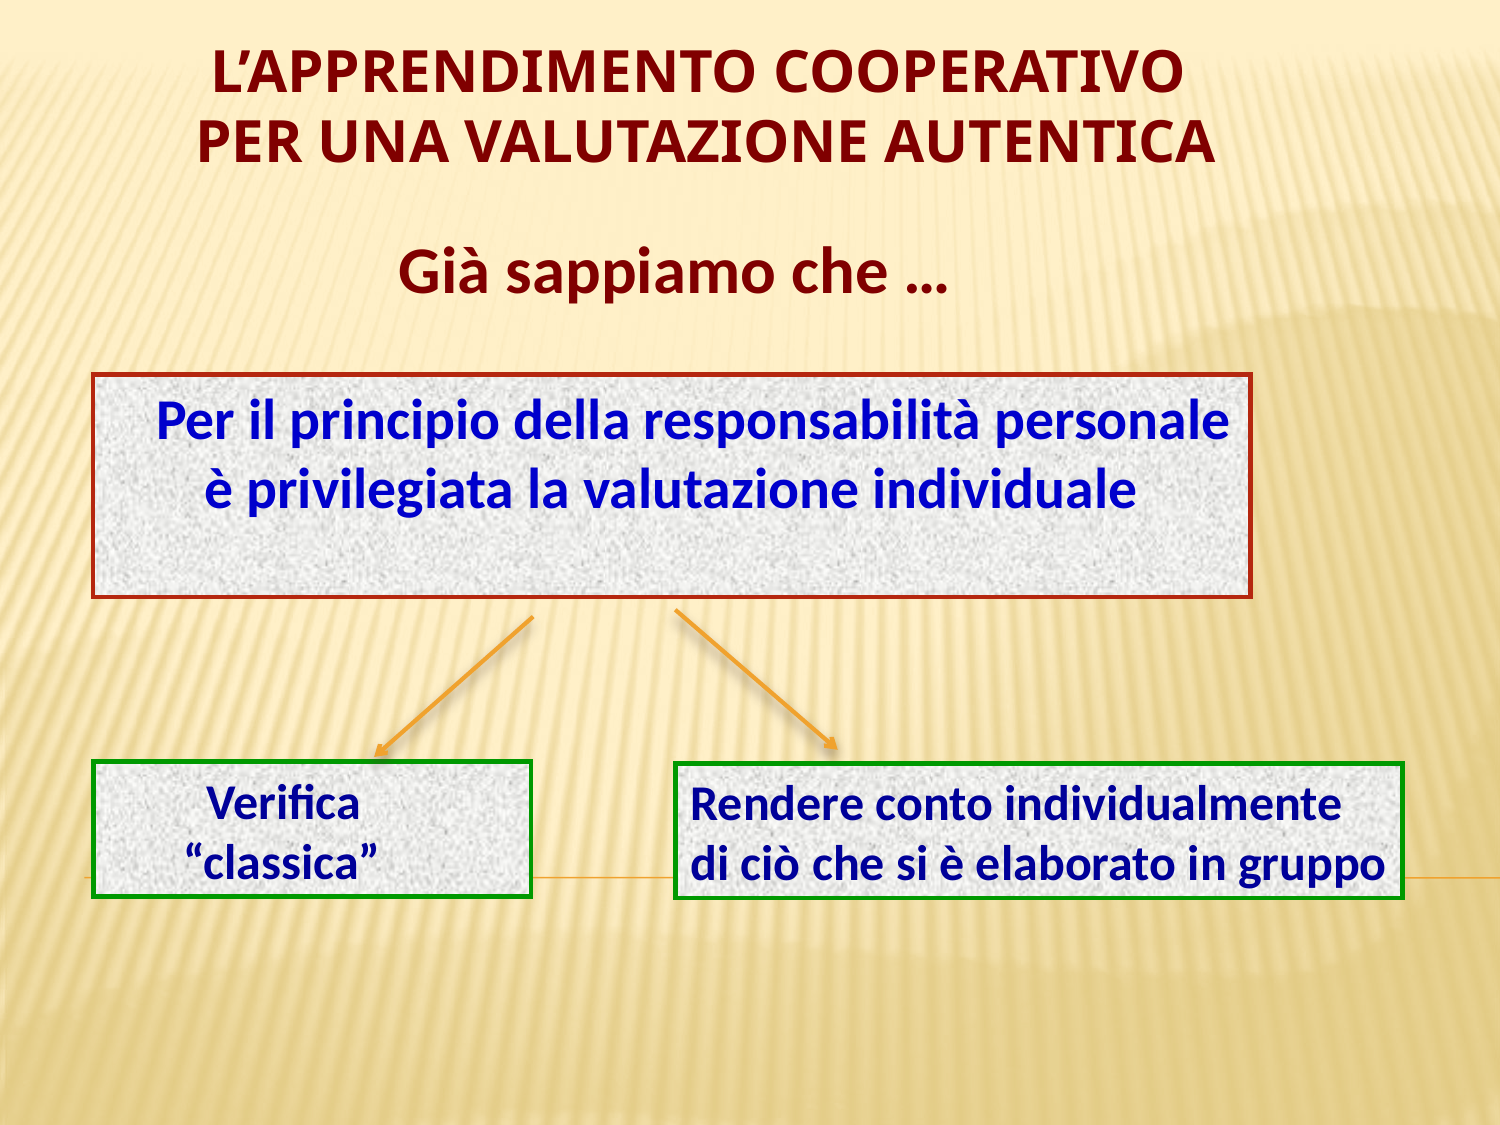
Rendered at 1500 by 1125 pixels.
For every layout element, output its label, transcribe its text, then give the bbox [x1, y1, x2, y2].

list Per il principio della responsabilità personale è privilegiata la valutazione individuale [93, 374, 1251, 598]
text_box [674, 609, 838, 751]
text_box Verifica “classica” [93, 761, 532, 897]
text_box Rendere conto individualmente di ciò che si è elaborato in gruppo [675, 763, 1403, 898]
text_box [373, 616, 534, 758]
text_box L’APPRENDIMENTO COOPERATIVO PER UNA VALUTAZIONE AUTENTICA [180, 26, 1231, 181]
text_box Già sappiamo che … [202, 219, 1148, 315]
